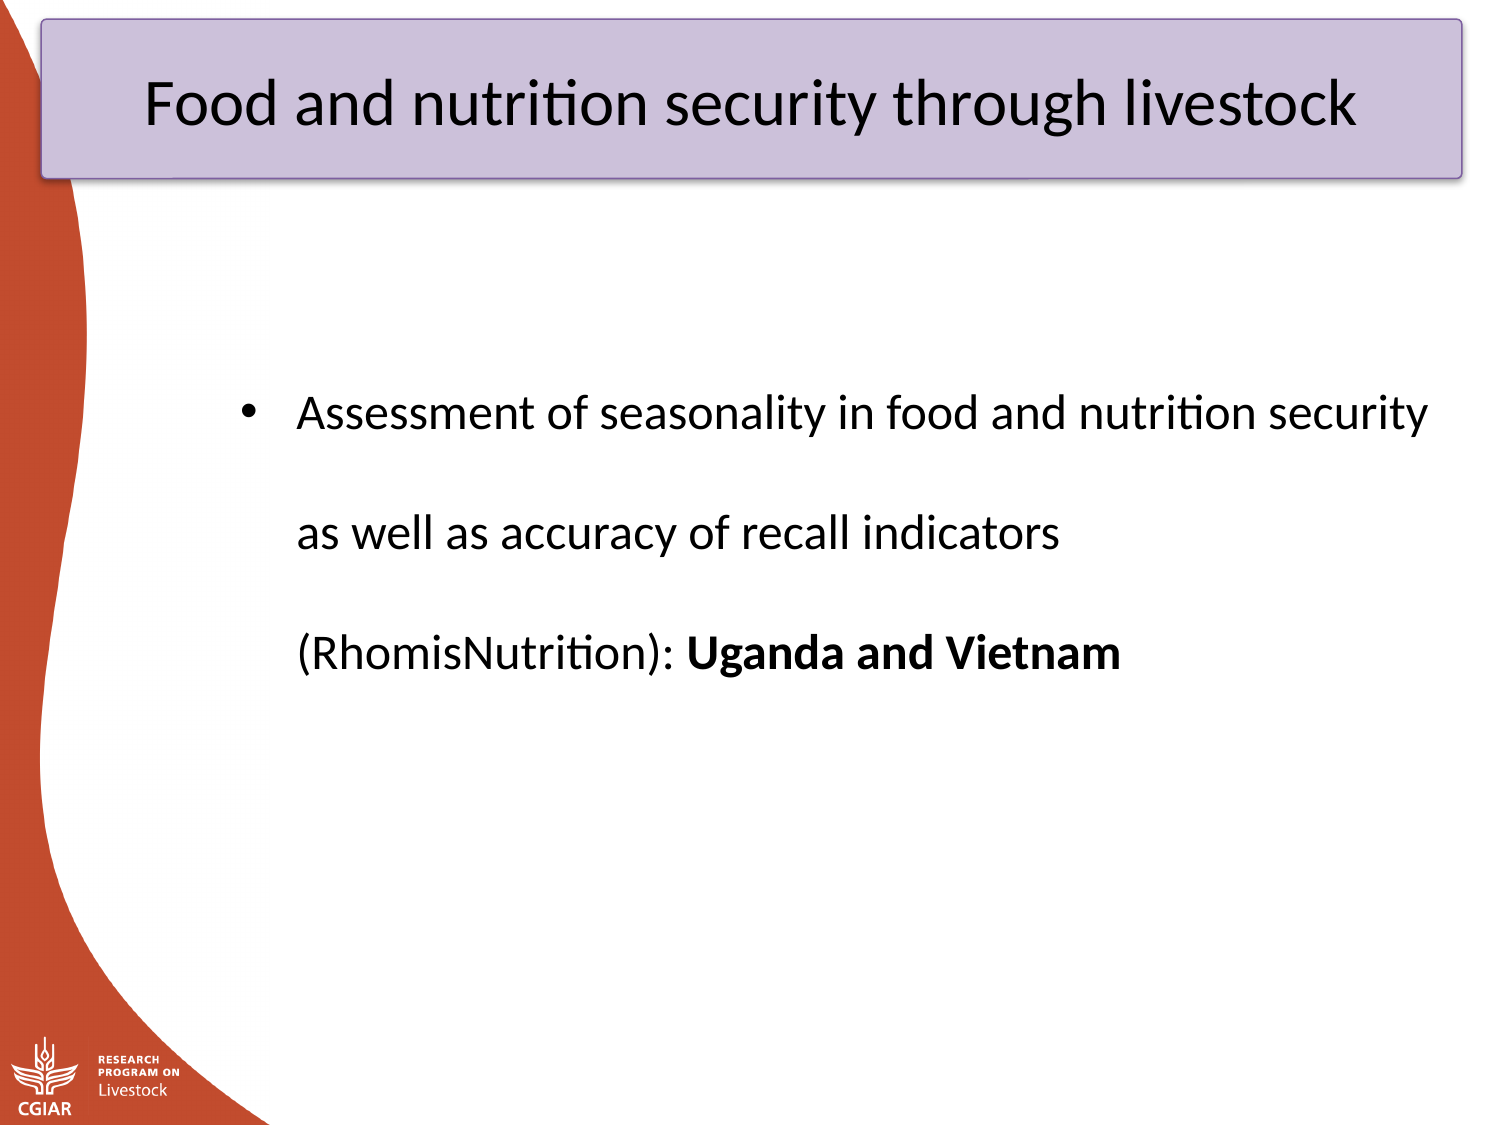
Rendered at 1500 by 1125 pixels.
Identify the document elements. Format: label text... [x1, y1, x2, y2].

picture [0, 0, 270, 1125]
list Assessment of seasonality in food and nutrition security as well as accuracy of recall indicators (RhomisNutrition): Uganda and Vietnam [225, 312, 1450, 938]
text_box Food and nutrition security through livestock [40, 18, 1463, 180]
